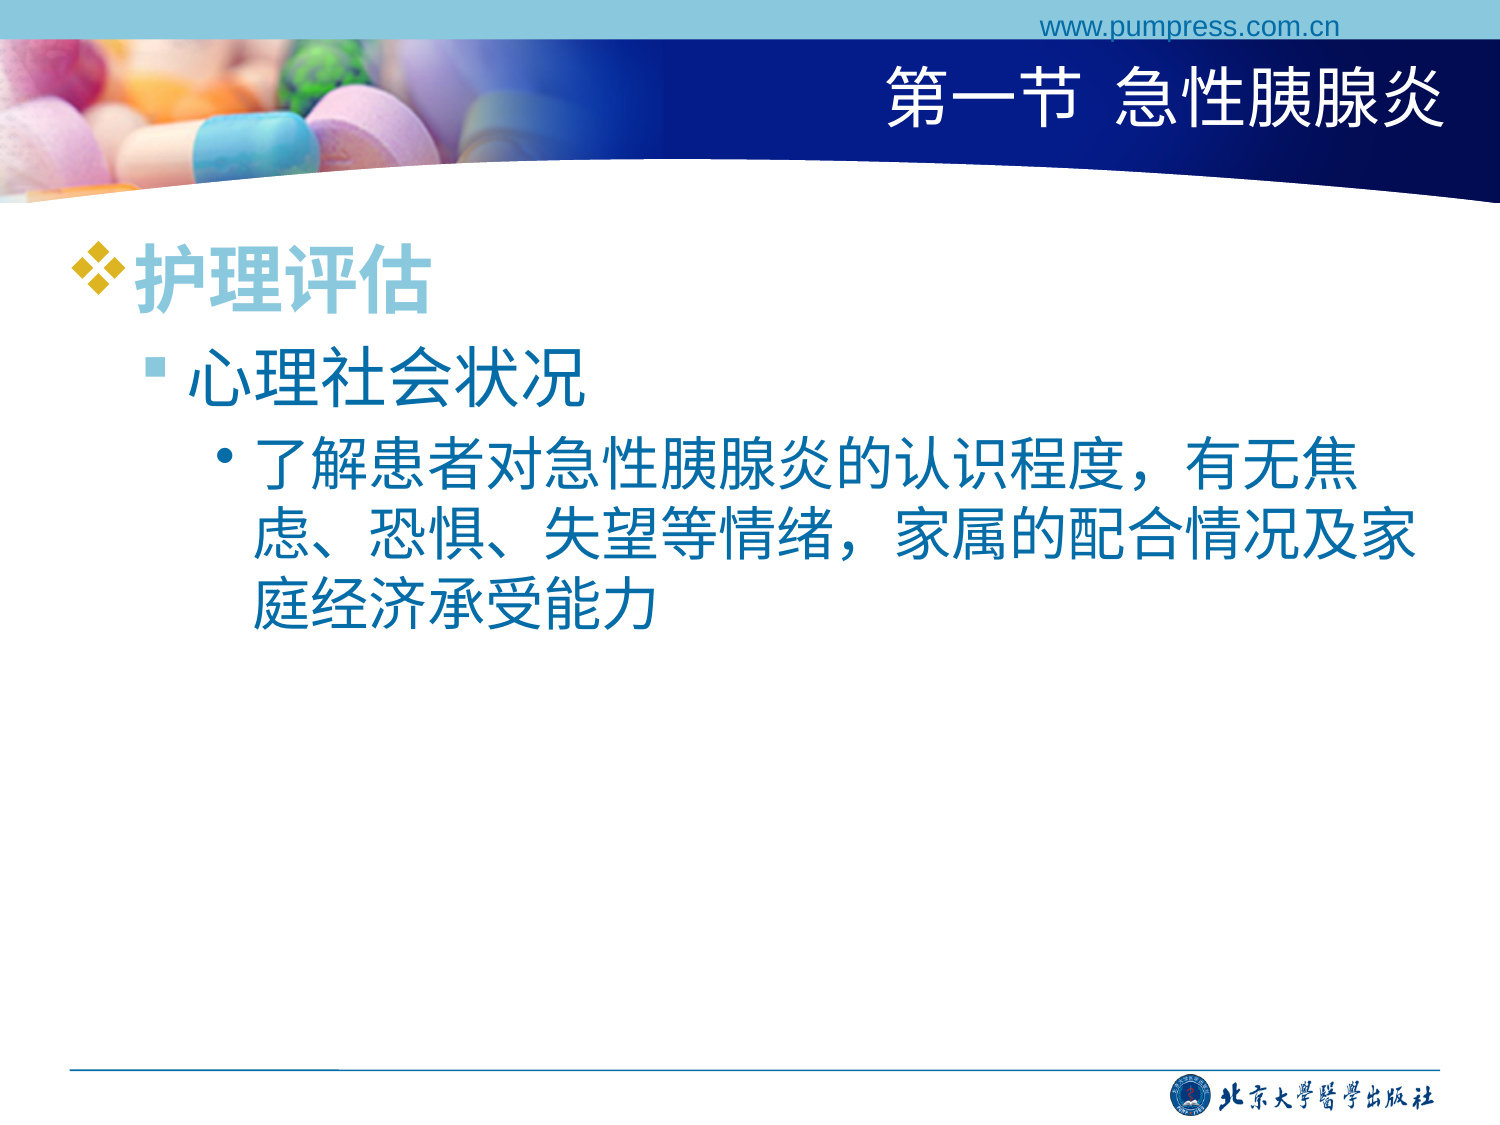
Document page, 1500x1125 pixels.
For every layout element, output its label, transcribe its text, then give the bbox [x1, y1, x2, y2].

slide_number www.pumpress.com.cn [1025, 0, 1463, 38]
list 护理评估 心理社会状况 了解患者对急性胰腺炎的认识程度，有无焦虑、恐惧、失望等情绪，家属的配合情况及家庭经济承受能力 [49, 224, 1463, 1026]
title 第一节 急性胰腺炎 [137, 49, 1463, 143]
picture [0, 40, 1500, 203]
picture [1170, 1074, 1436, 1118]
